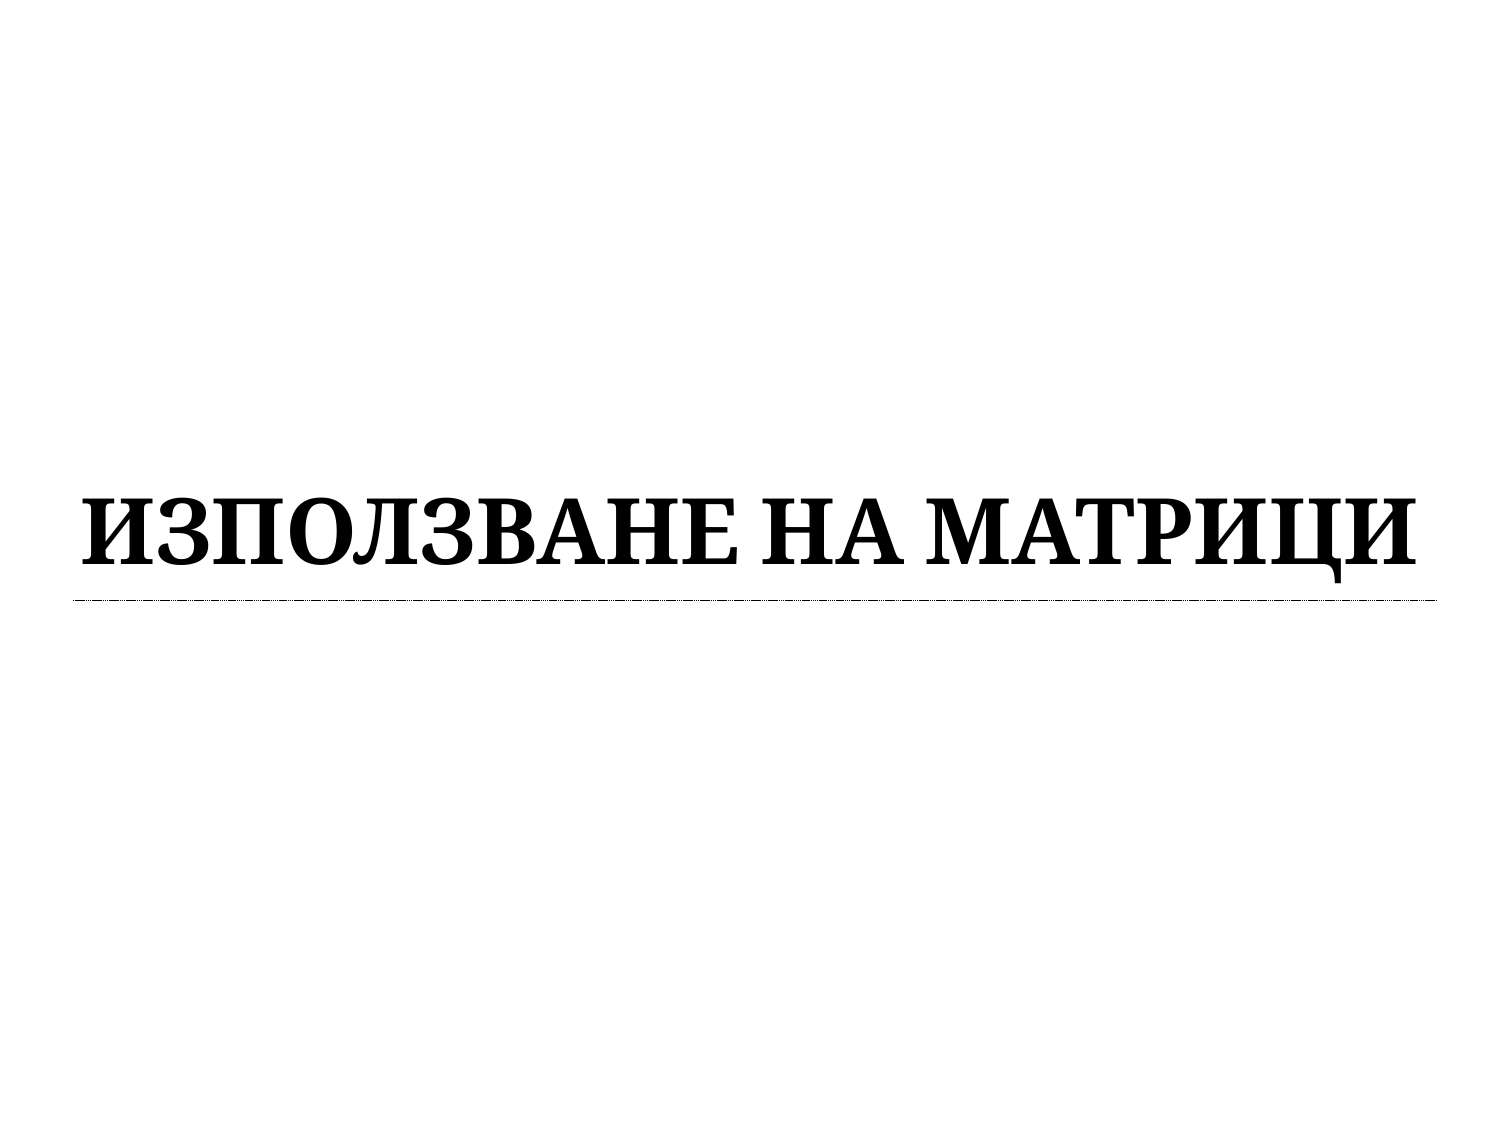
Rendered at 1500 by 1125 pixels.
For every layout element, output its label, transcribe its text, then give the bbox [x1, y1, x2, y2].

title Използване на матрици [0, 346, 1500, 594]
